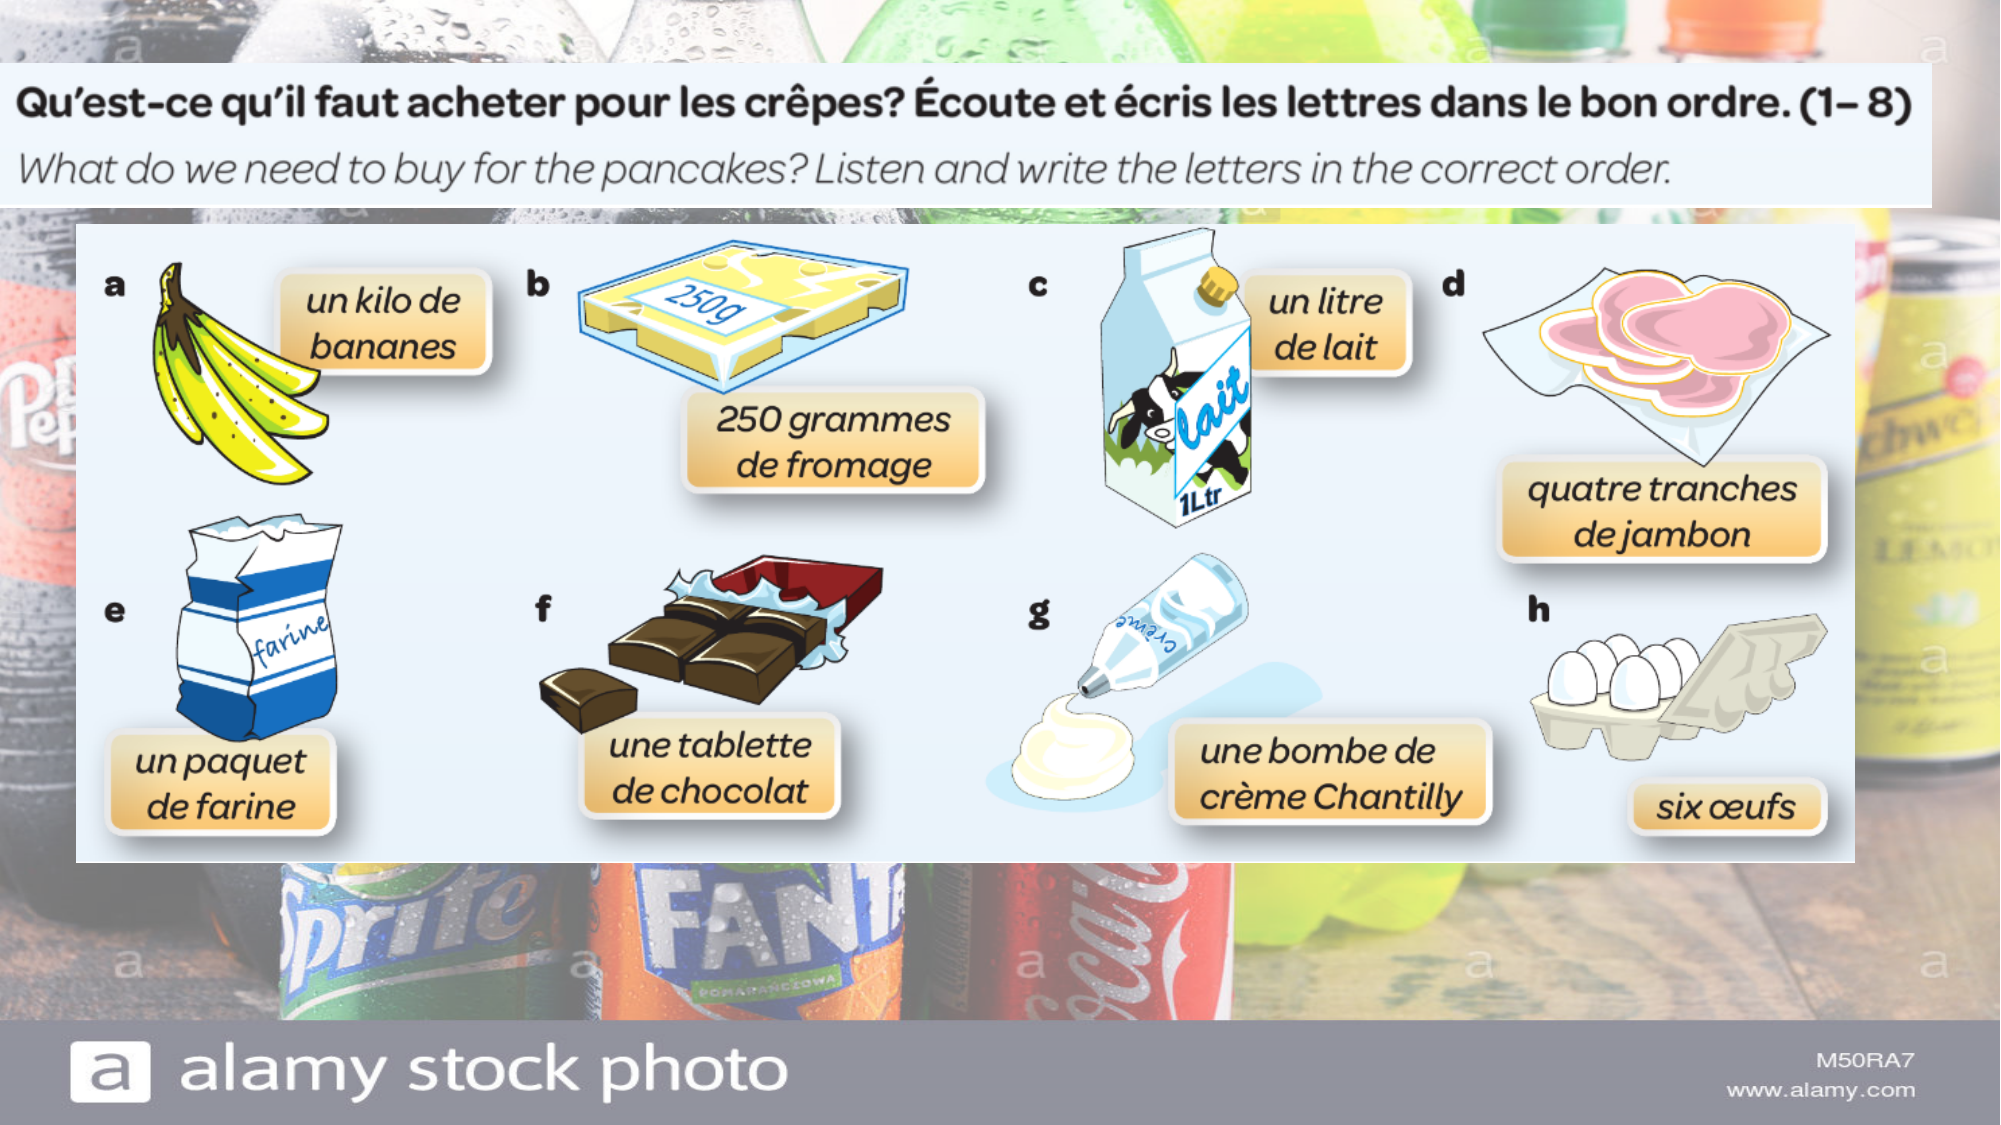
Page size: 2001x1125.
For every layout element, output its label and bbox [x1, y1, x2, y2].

picture [76, 224, 1855, 863]
picture [0, 63, 1932, 208]
